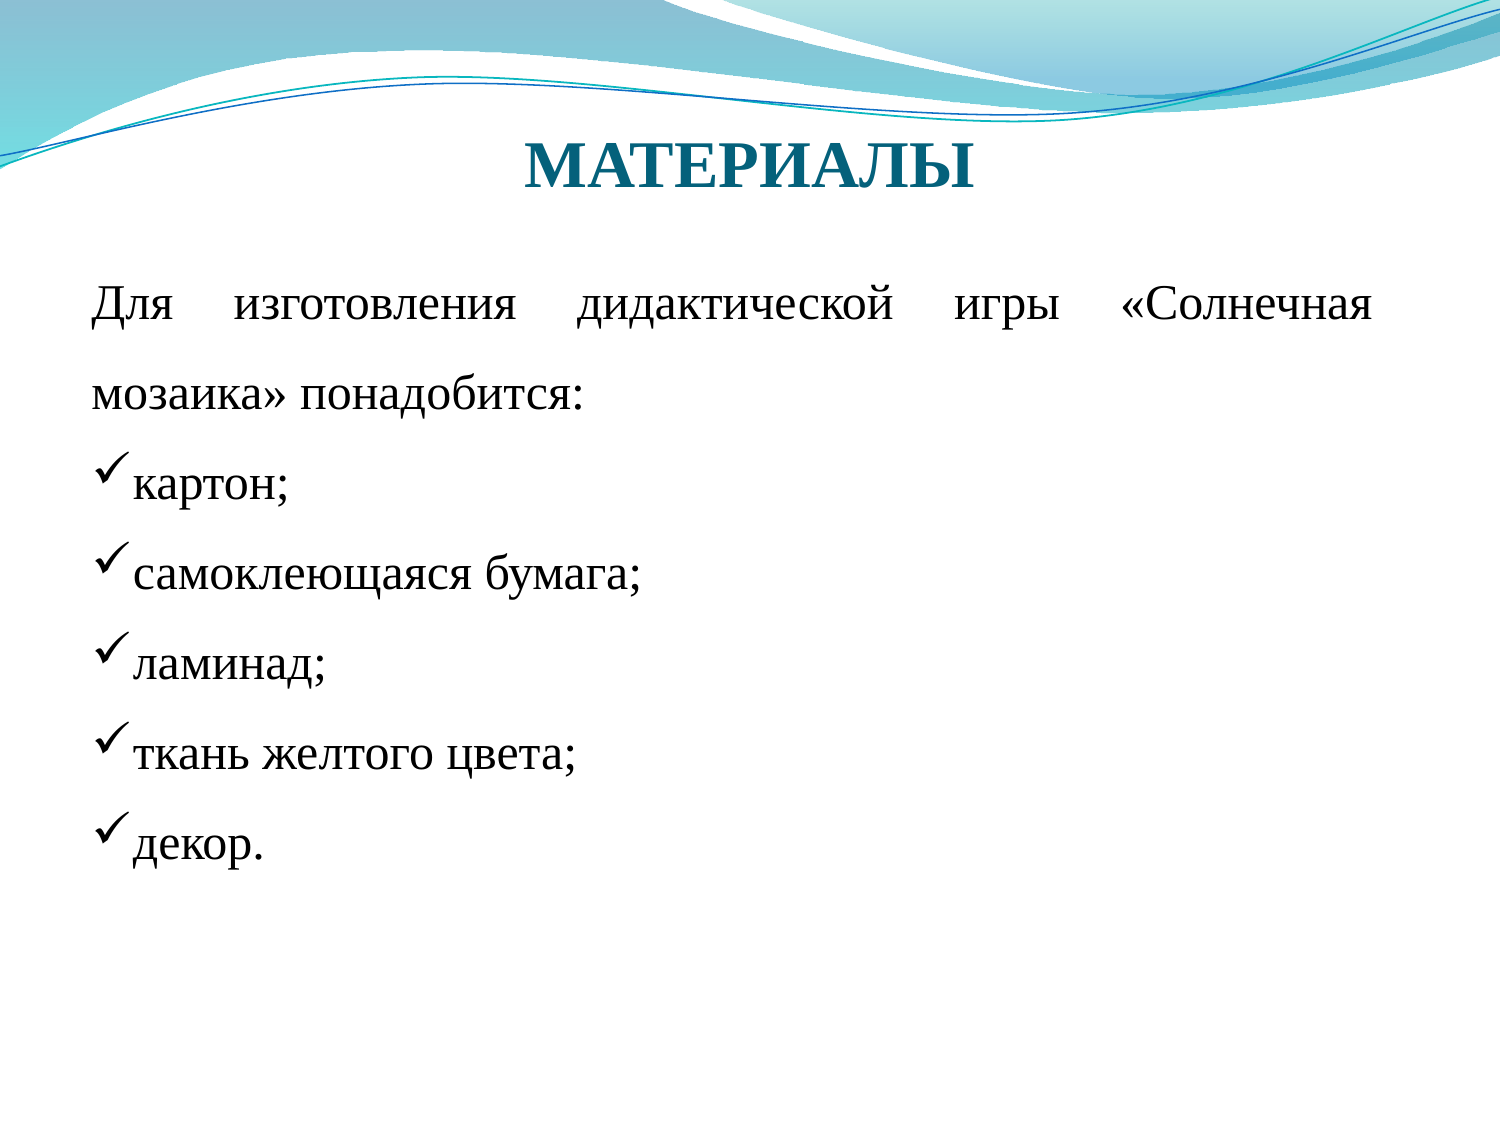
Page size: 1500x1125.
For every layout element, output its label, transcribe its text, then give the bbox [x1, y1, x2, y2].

text_box Для изготовления дидактической игры «Солнечная мозаика» понадобится: картон; самоклеющаяся бумага; ламинад; ткань желтого цвета; декор. [76, 231, 1388, 877]
text_box МАТЕРИАЛЫ [0, 113, 1500, 209]
